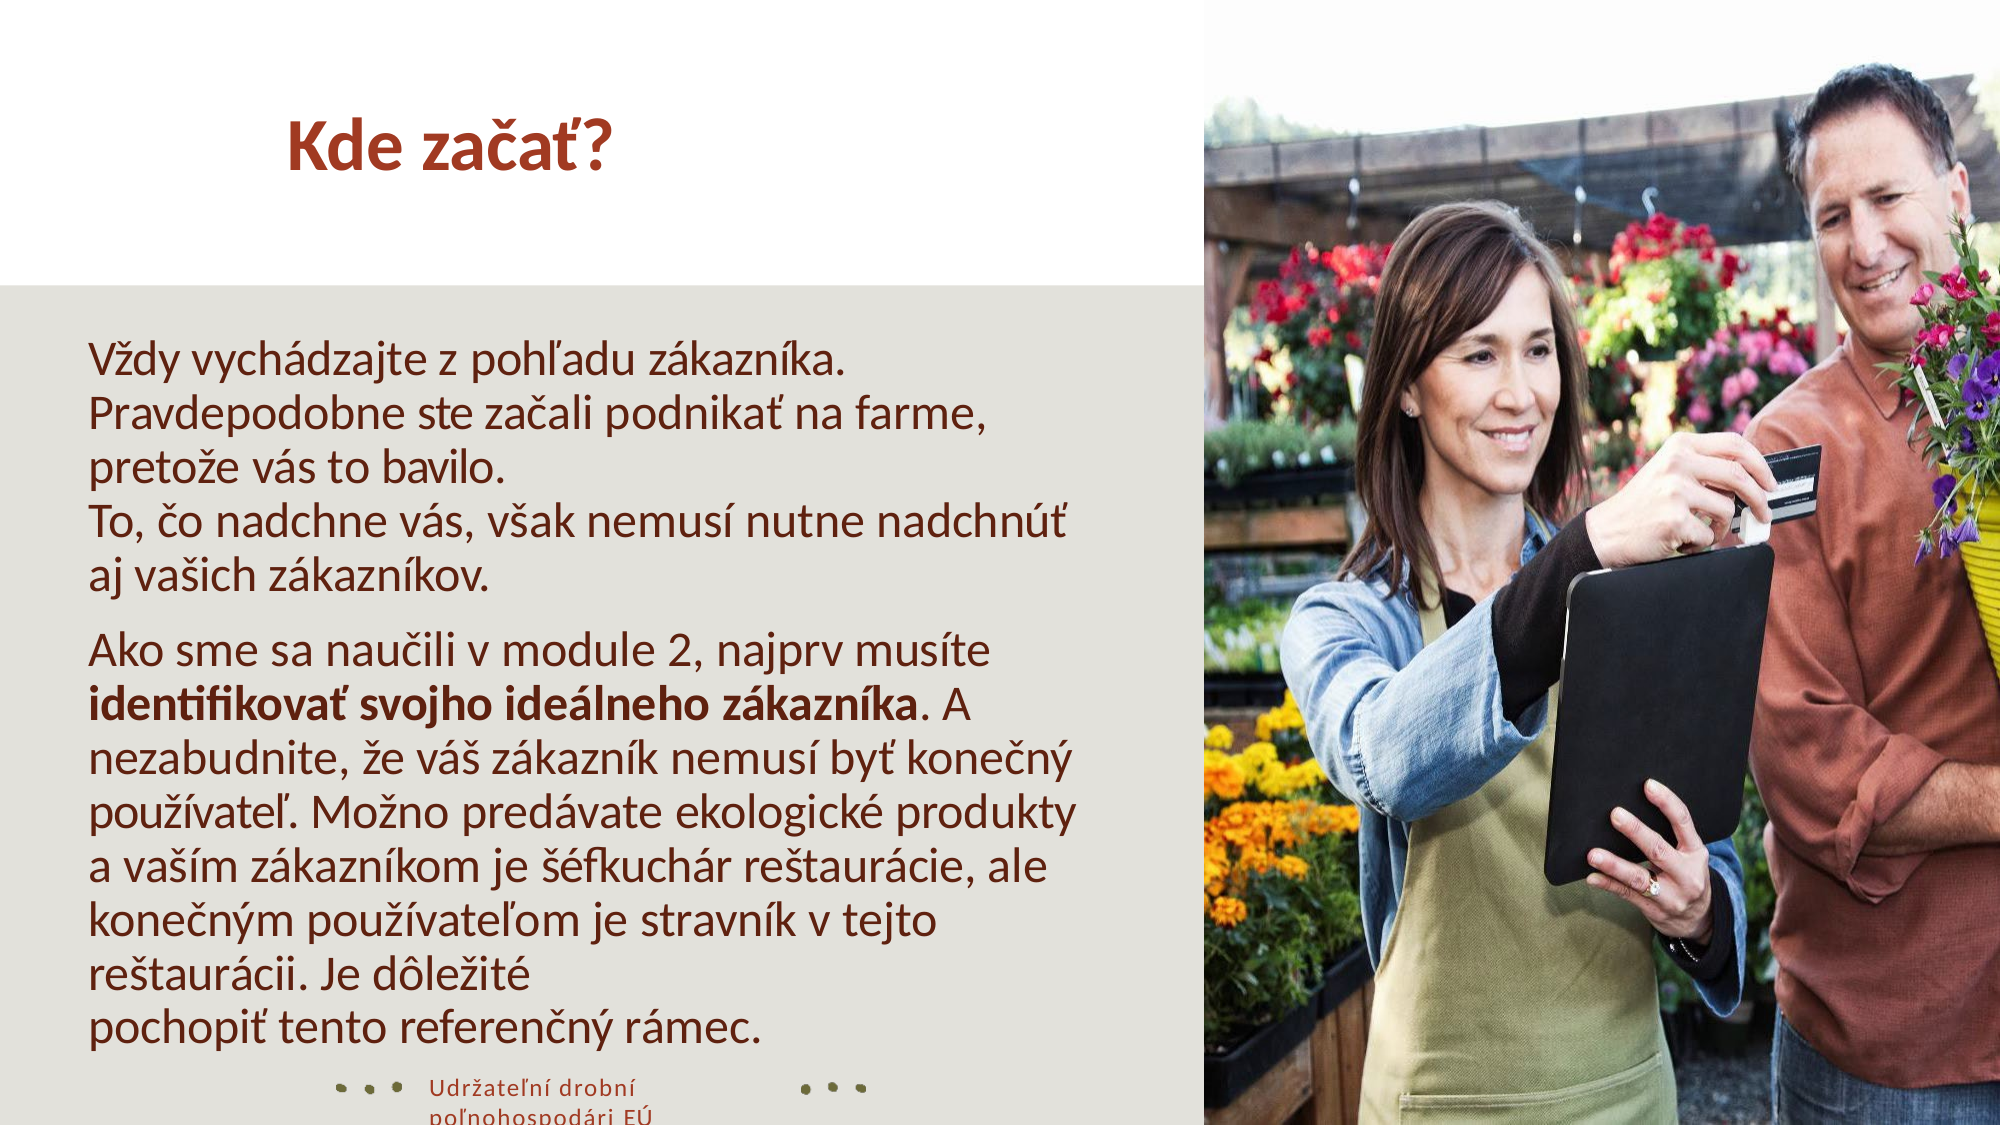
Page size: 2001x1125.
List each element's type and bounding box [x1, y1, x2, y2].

text_box [0, 0, 2000, 1125]
